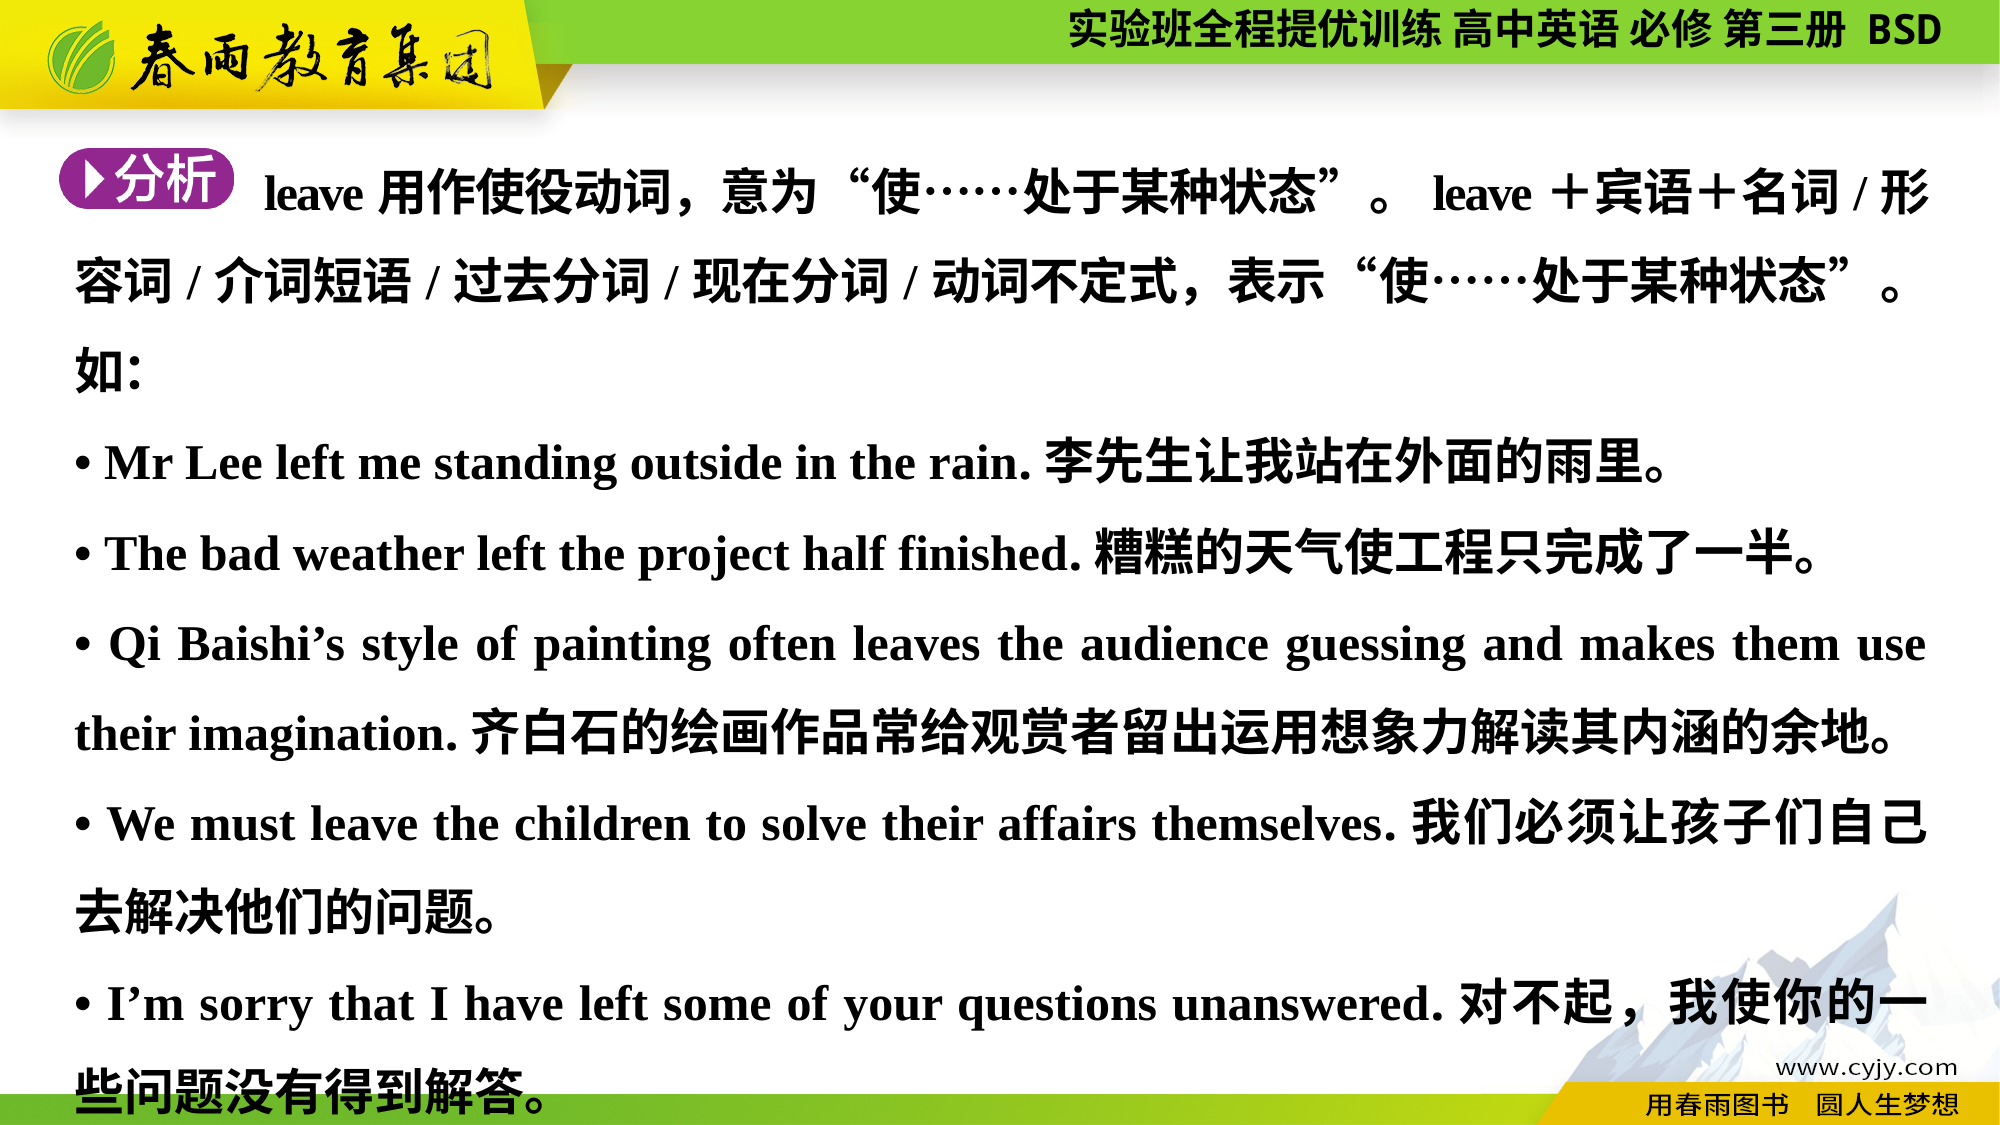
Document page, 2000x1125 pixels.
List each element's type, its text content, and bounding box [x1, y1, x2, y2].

list leave用作使役动词，意为“使……处于某种状态”。leave＋宾语＋名词/形容词/介词短语/过去分词/现在分词/动词不定式，表示“使……处于某种状态”。如： • Mr Lee left me standing outside in the rain.李先生让我站在外面的雨里。 • The bad weather left the project half finished.糟糕的天气使工程只完成了一半。 • Qi Baishi’s style of painting often leaves the audience guessing and makes them use their imagination.齐白石的绘画作品常给观赏者留出运用想象力解读其内涵的余地。 • We must leave the children to solve their affairs themselves.我们必须让孩子们自己去解决他们的问题。 • I’m sorry that I have left some of your questions unanswered.对不起，我使你的一些问题没有得到解答。 [59, 122, 1944, 1047]
picture [0, 0, 2000, 1125]
